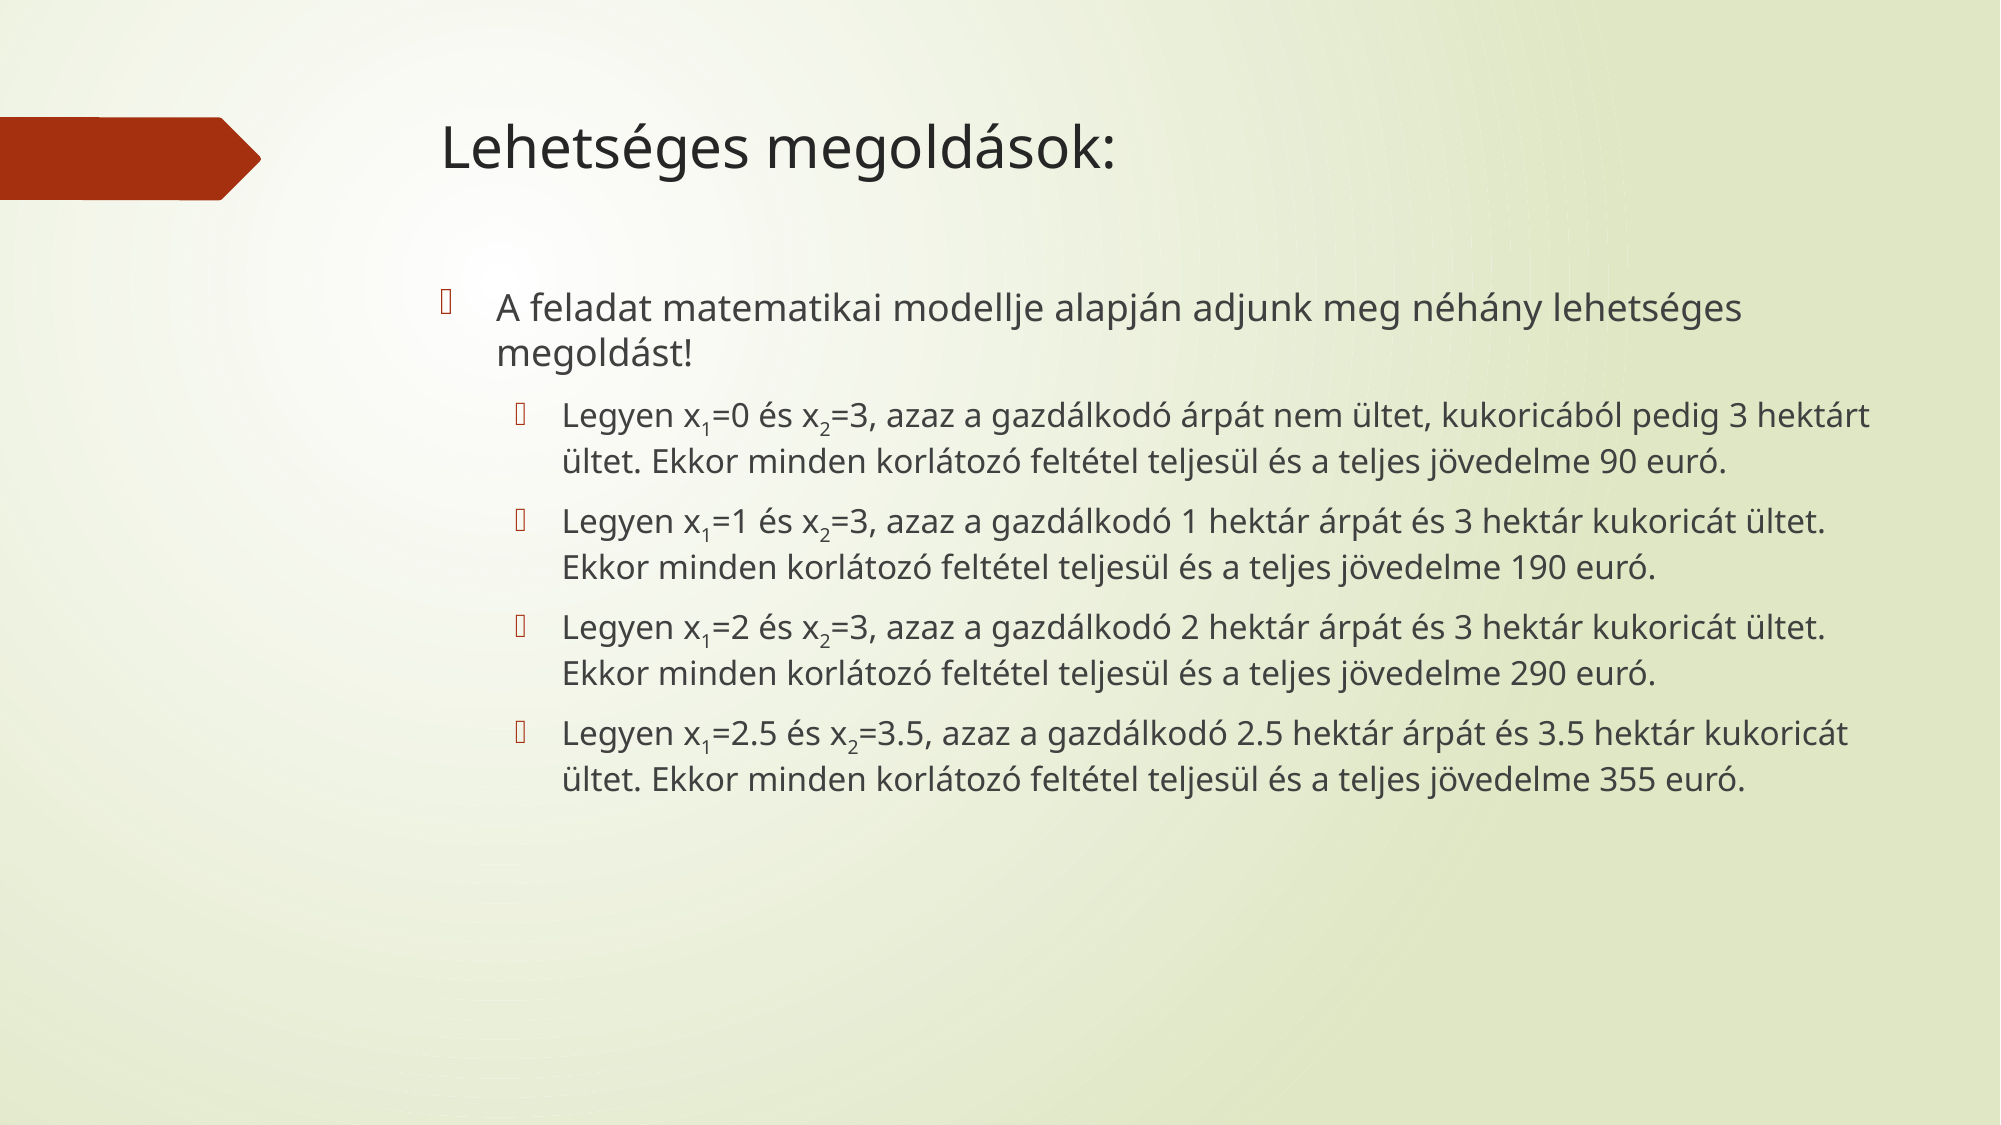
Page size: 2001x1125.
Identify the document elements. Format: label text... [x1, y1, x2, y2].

list A feladat matematikai modellje alapján adjunk meg néhány lehetséges megoldást! Legyen x1=0 és x2=3, azaz a gazdálkodó árpát nem ültet, kukoricából pedig 3 hektárt ültet. Ekkor minden korlátozó feltétel teljesül és a teljes jövedelme 90 euró. Legyen x1=1 és x2=3, azaz a gazdálkodó 1 hektár árpát és 3 hektár kukoricát ültet. Ekkor minden korlátozó feltétel teljesül és a teljes jövedelme 190 euró. Legyen x1=2 és x2=3, azaz a gazdálkodó 2 hektár árpát és 3 hektár kukoricát ültet. Ekkor minden korlátozó feltétel teljesül és a teljes jövedelme 290 euró. Legyen x1=2.5 és x2=3.5, azaz a gazdálkodó 2.5 hektár árpát és 3.5 hektár kukoricát ültet. Ekkor minden korlátozó feltétel teljesül és a teljes jövedelme 355 euró. [424, 276, 1888, 896]
title Lehetséges megoldások: [425, 102, 1888, 276]
